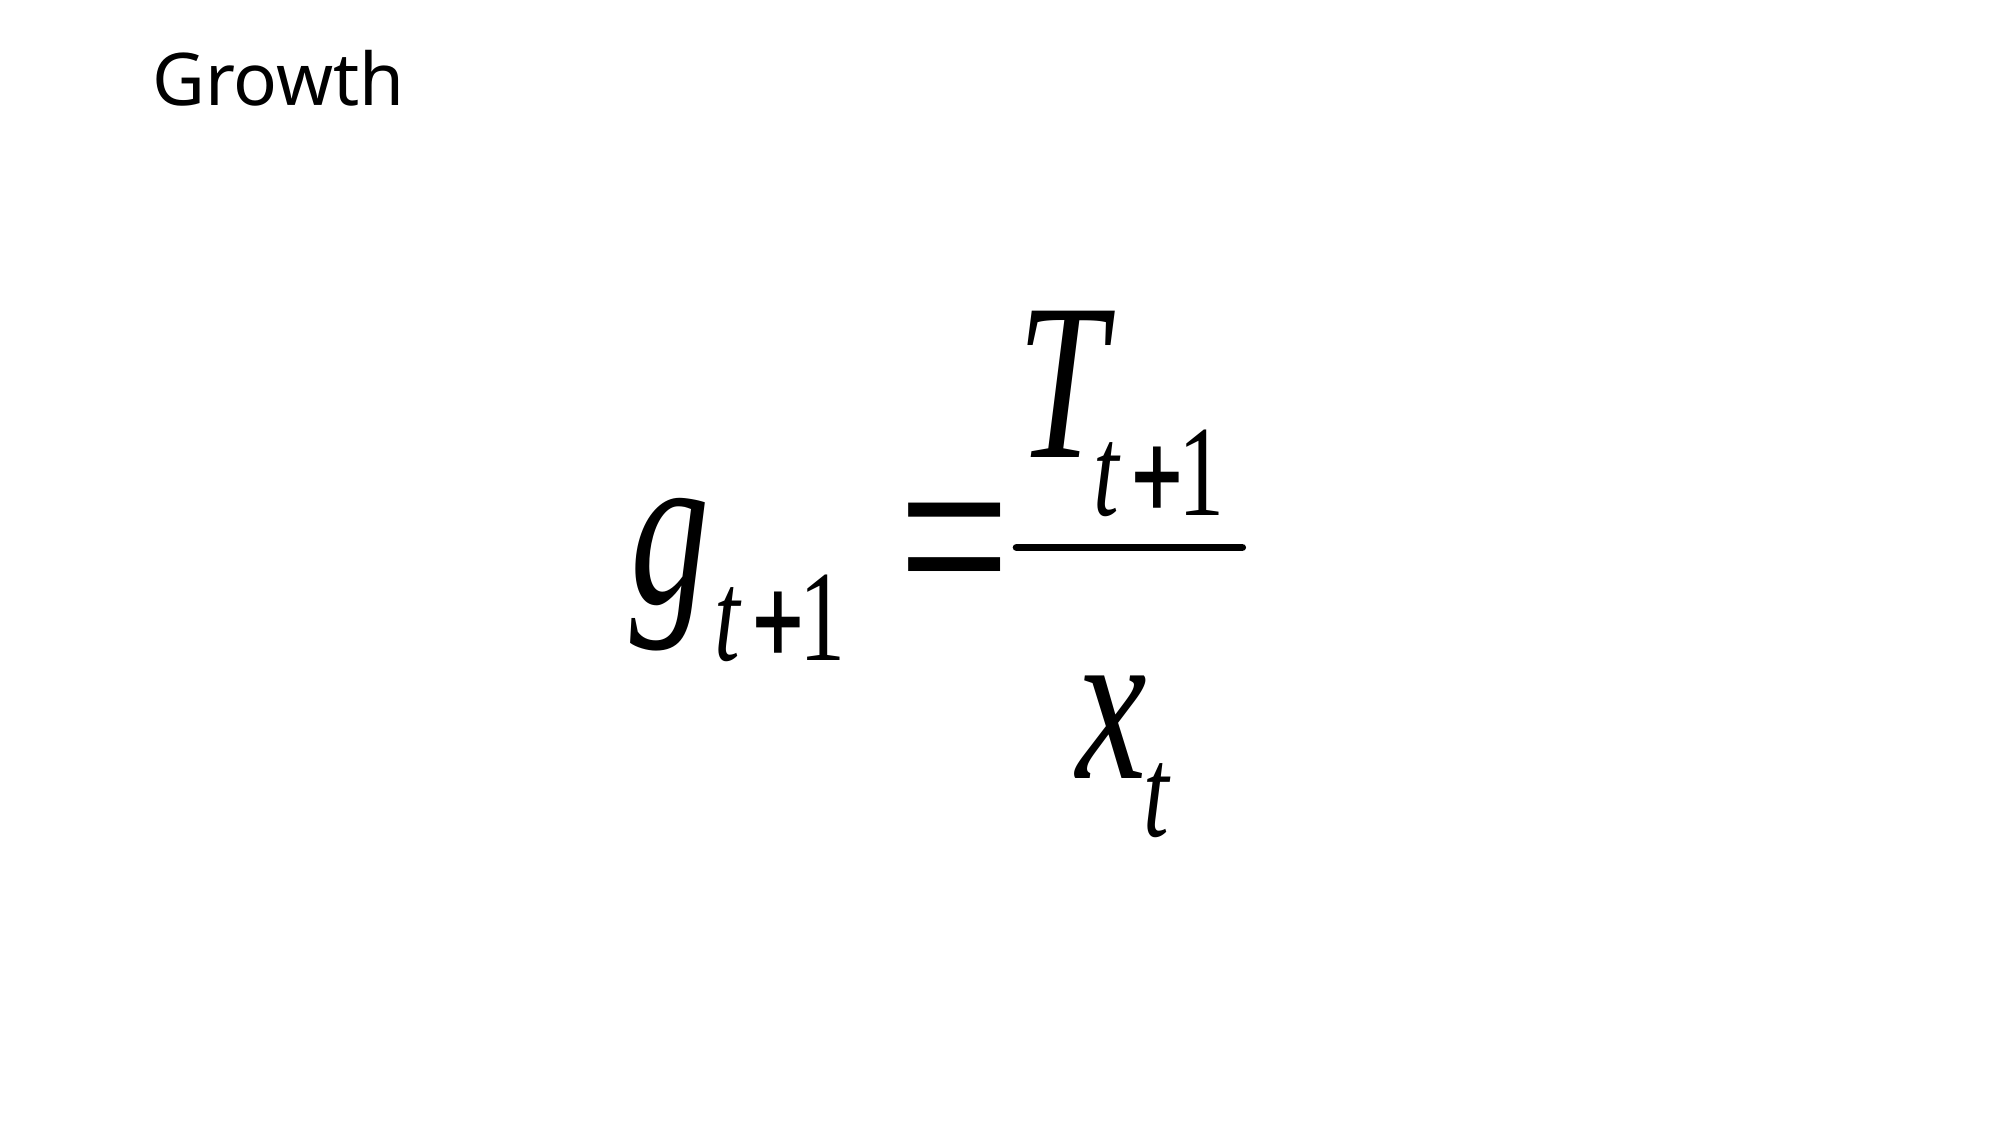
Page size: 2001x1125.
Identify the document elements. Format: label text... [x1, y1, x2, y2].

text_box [596, 237, 1277, 888]
title Growth [137, 35, 1863, 130]
